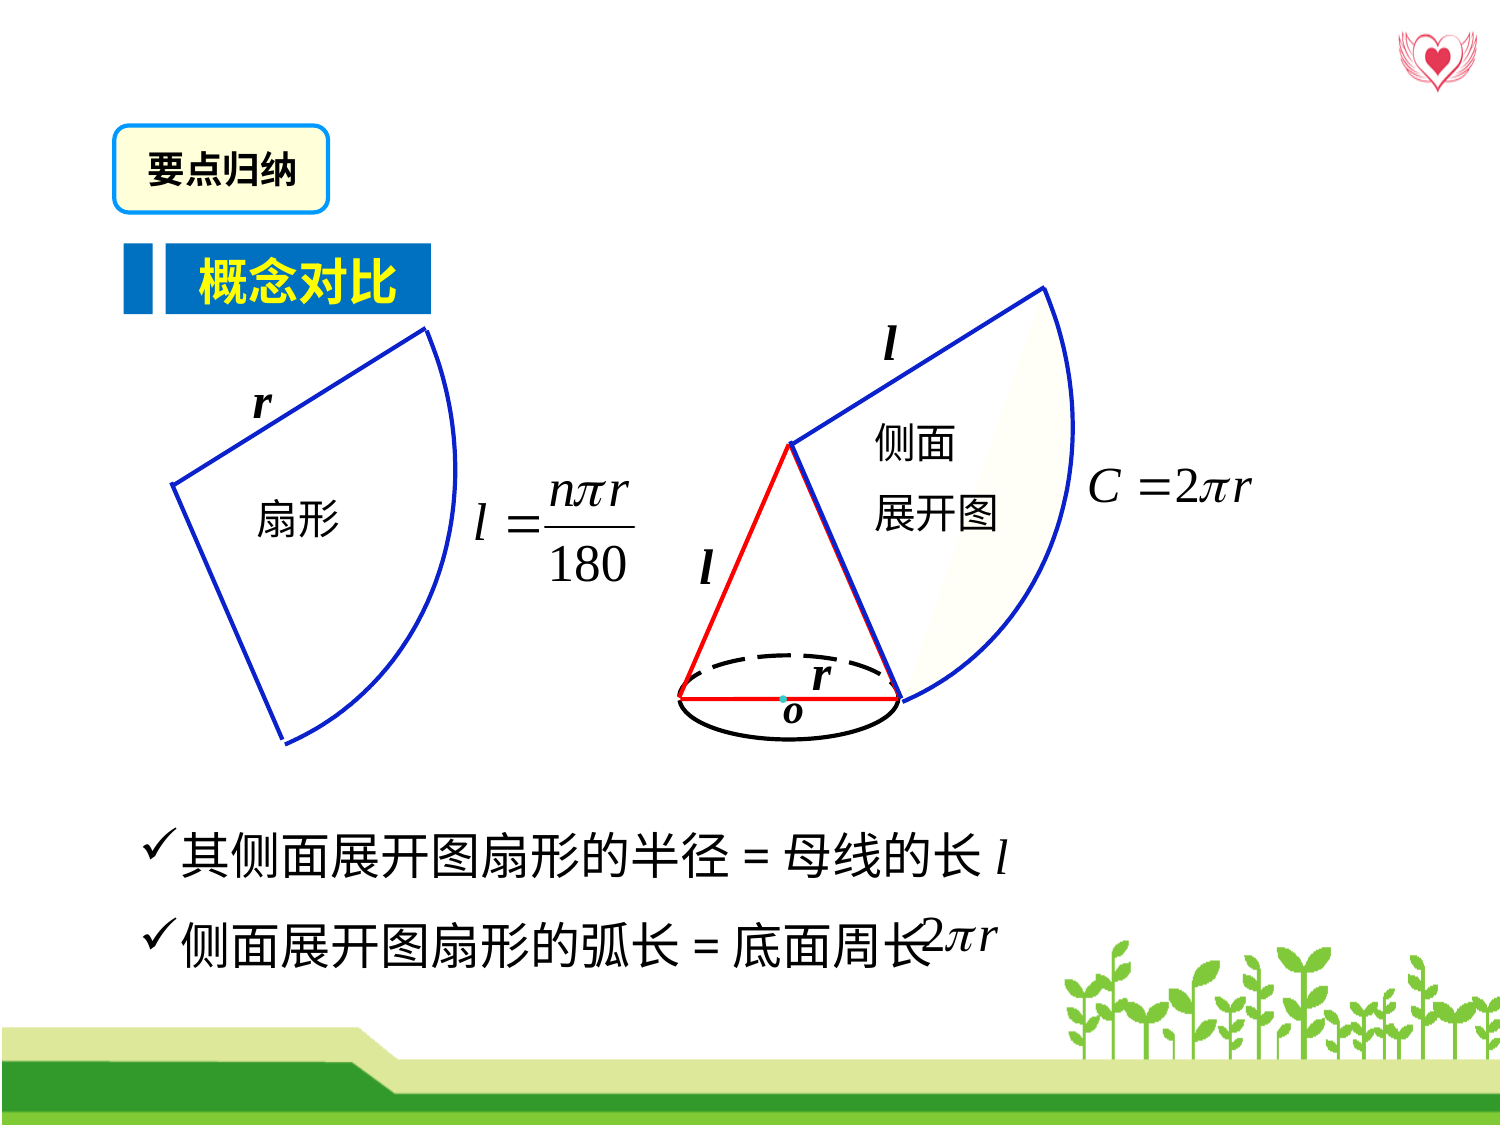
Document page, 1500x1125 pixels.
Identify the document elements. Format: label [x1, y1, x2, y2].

text_box [123, 243, 432, 315]
picture [0, 0, 1500, 1125]
text_box [123, 786, 1339, 970]
text_box [678, 286, 1122, 740]
text_box [170, 327, 503, 740]
text_box [1080, 455, 1263, 516]
text_box [466, 455, 644, 594]
text_box [114, 125, 329, 213]
